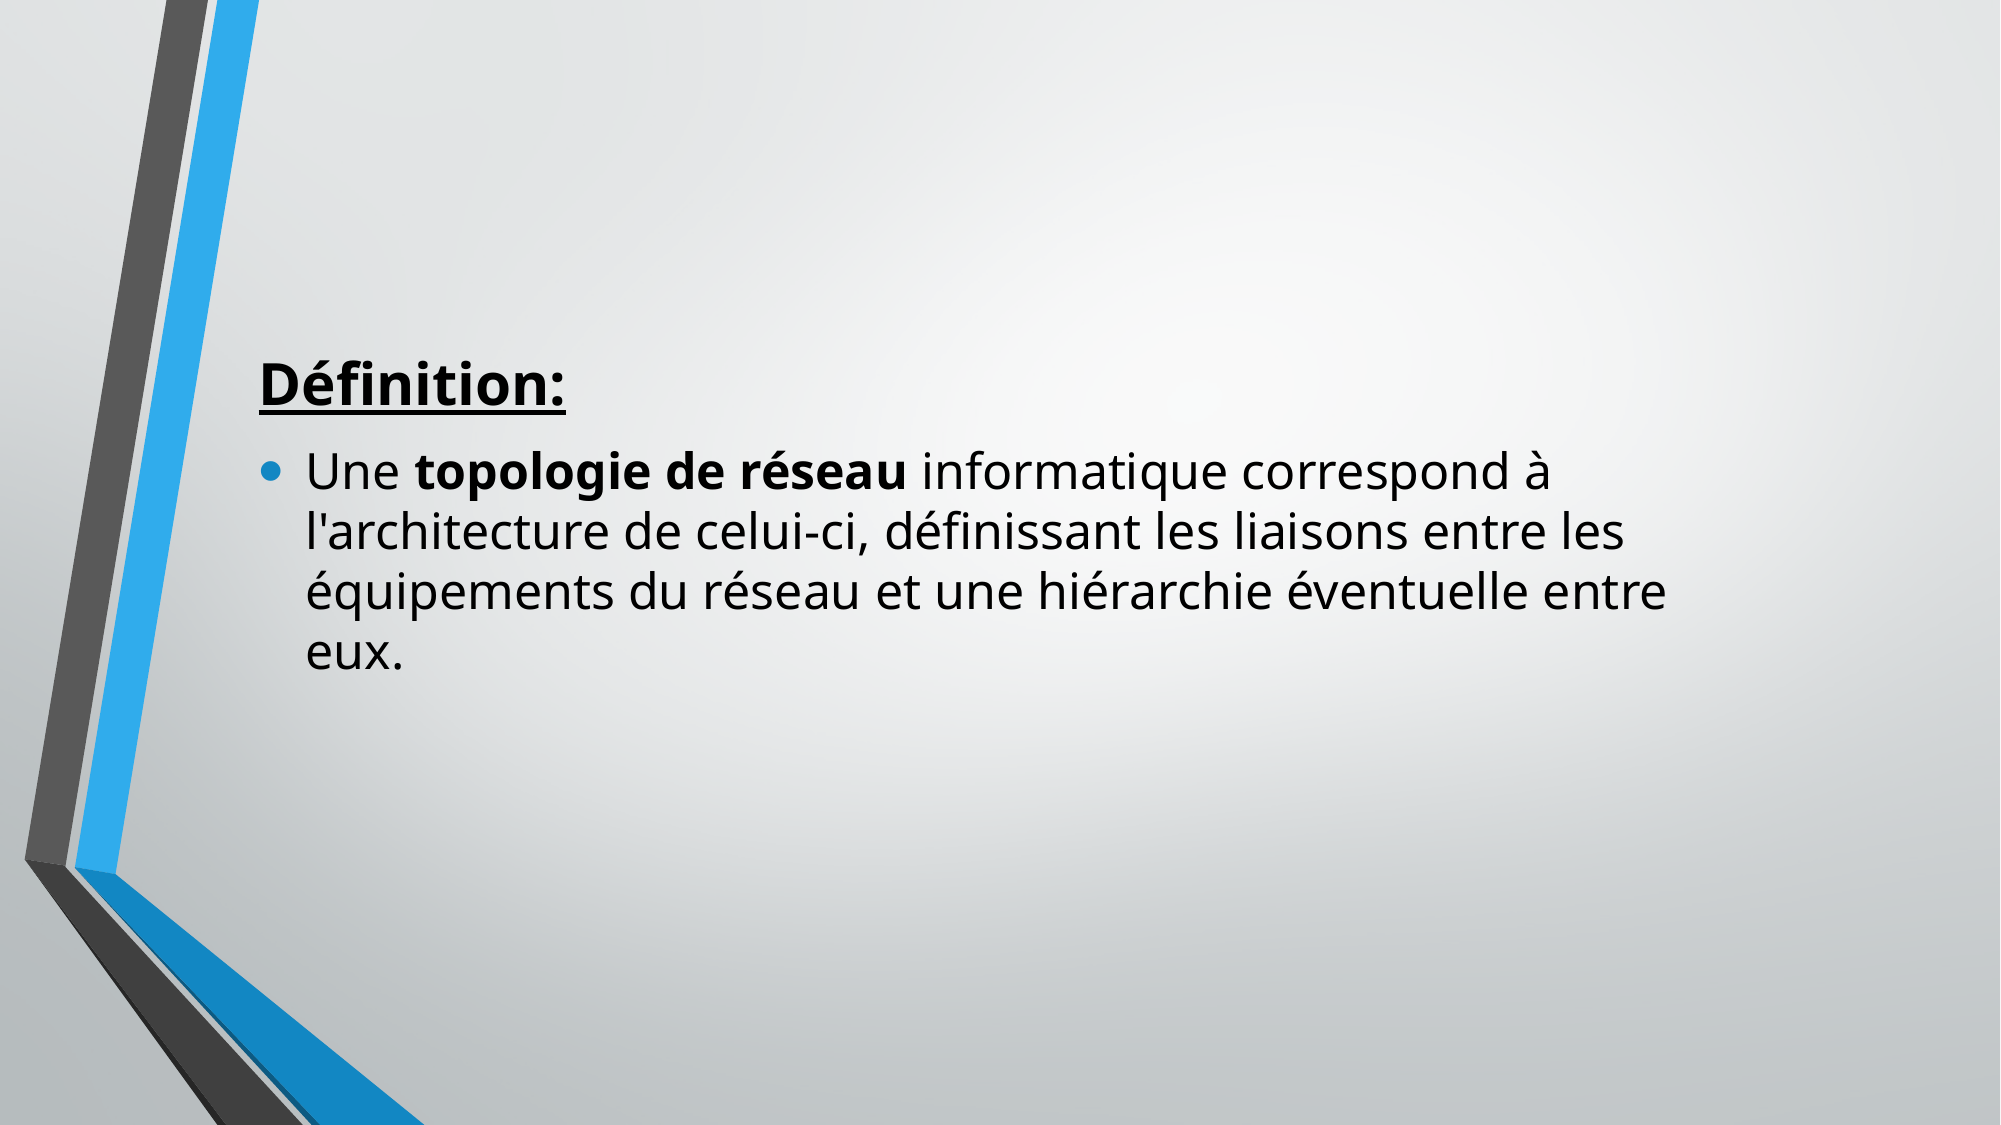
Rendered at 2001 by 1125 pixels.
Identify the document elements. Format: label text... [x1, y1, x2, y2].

list Définition: Une topologie de réseau informatique correspond à l'architecture de celui-ci, définissant les liaisons entre les équipements du réseau et une hiérarchie éventuelle entre eux. [243, 256, 1700, 769]
